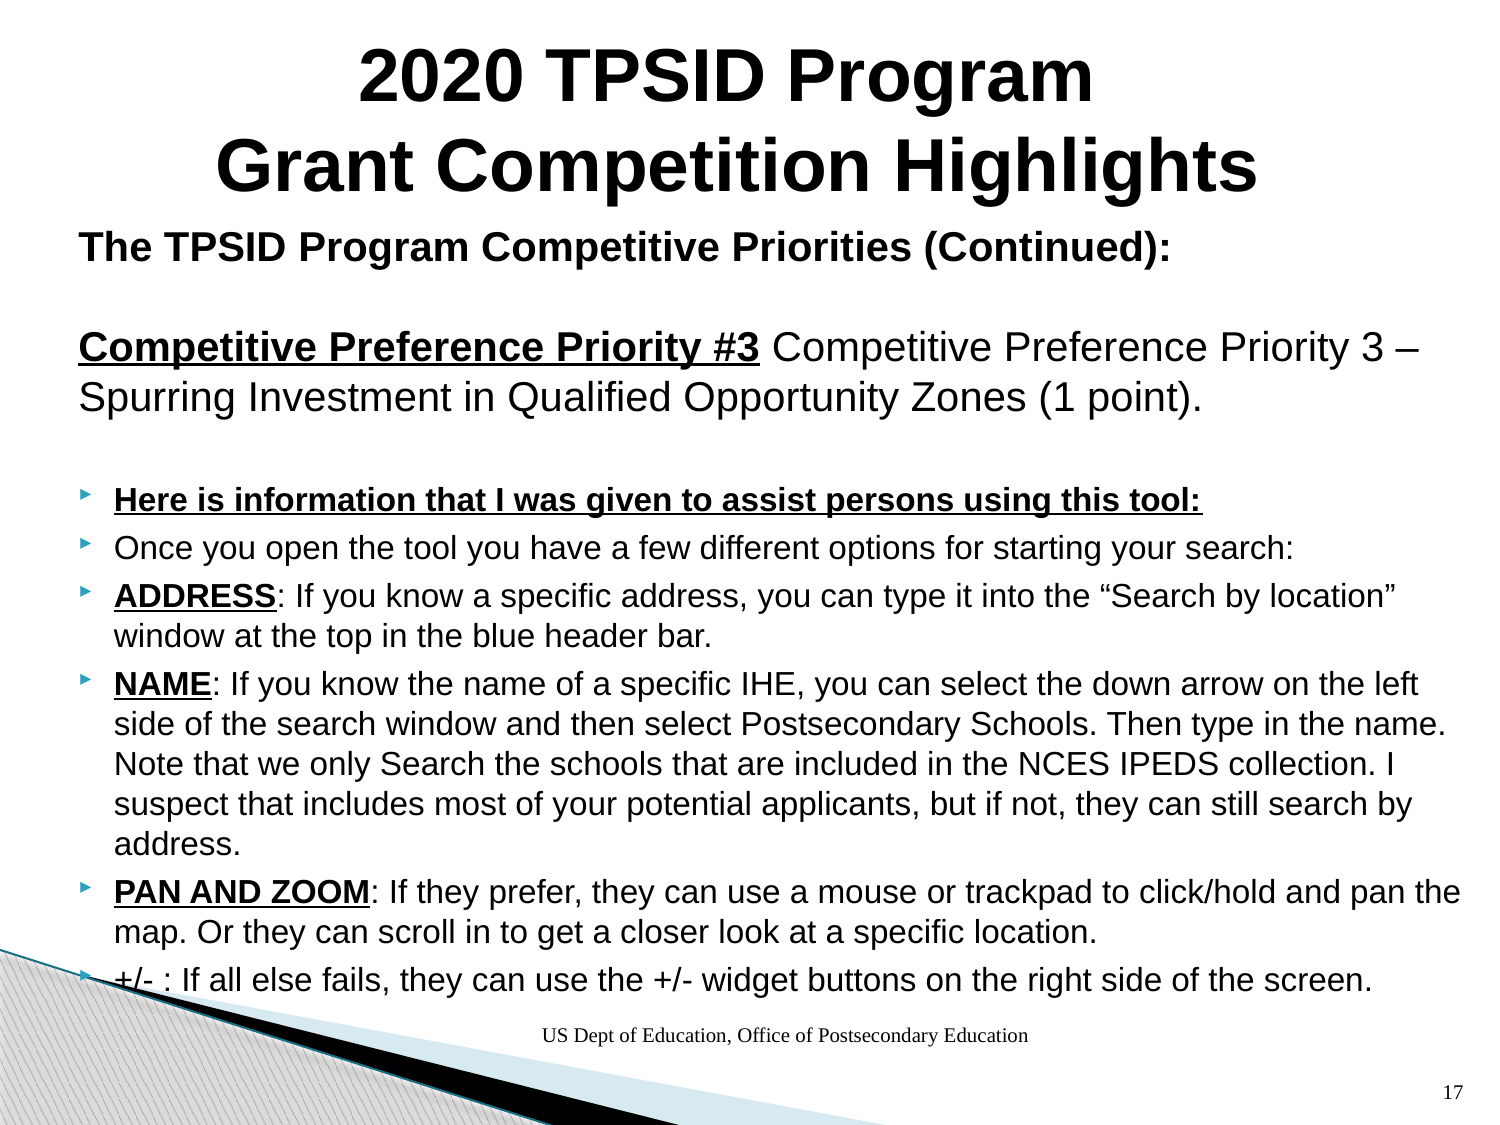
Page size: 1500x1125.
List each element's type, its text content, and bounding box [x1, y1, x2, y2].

text_box The TPSID Program Competitive Priorities (Continued): Competitive Preference Priority #3 Competitive Preference Priority 3 – Spurring Investment in Qualified Opportunity Zones (1 point). Here is information that I was given to assist persons using this tool: Once you open the tool you have a few different options for starting your search: ADDRESS: If you know a specific address, you can type it into the “Search by location” window at the top in the blue header bar. NAME: If you know the name of a specific IHE, you can select the down arrow on the left side of the search window and then select Postsecondary Schools. Then type in the name. Note that we only Search the schools that are included in the NCES IPEDS collection. I suspect that includes most of your potential applicants, but if not, they can still search by address. PAN AND ZOOM: If they prefer, they can use a mouse or trackpad to click/hold and pan the map. Or they can scroll in to get a closer look at a specific location. +/- : If all else fails, they can use the +/- widget buttons on the right side of the screen. [63, 212, 1500, 1121]
title 2020 TPSID Program Grant Competition Highlights [62, 19, 1413, 223]
